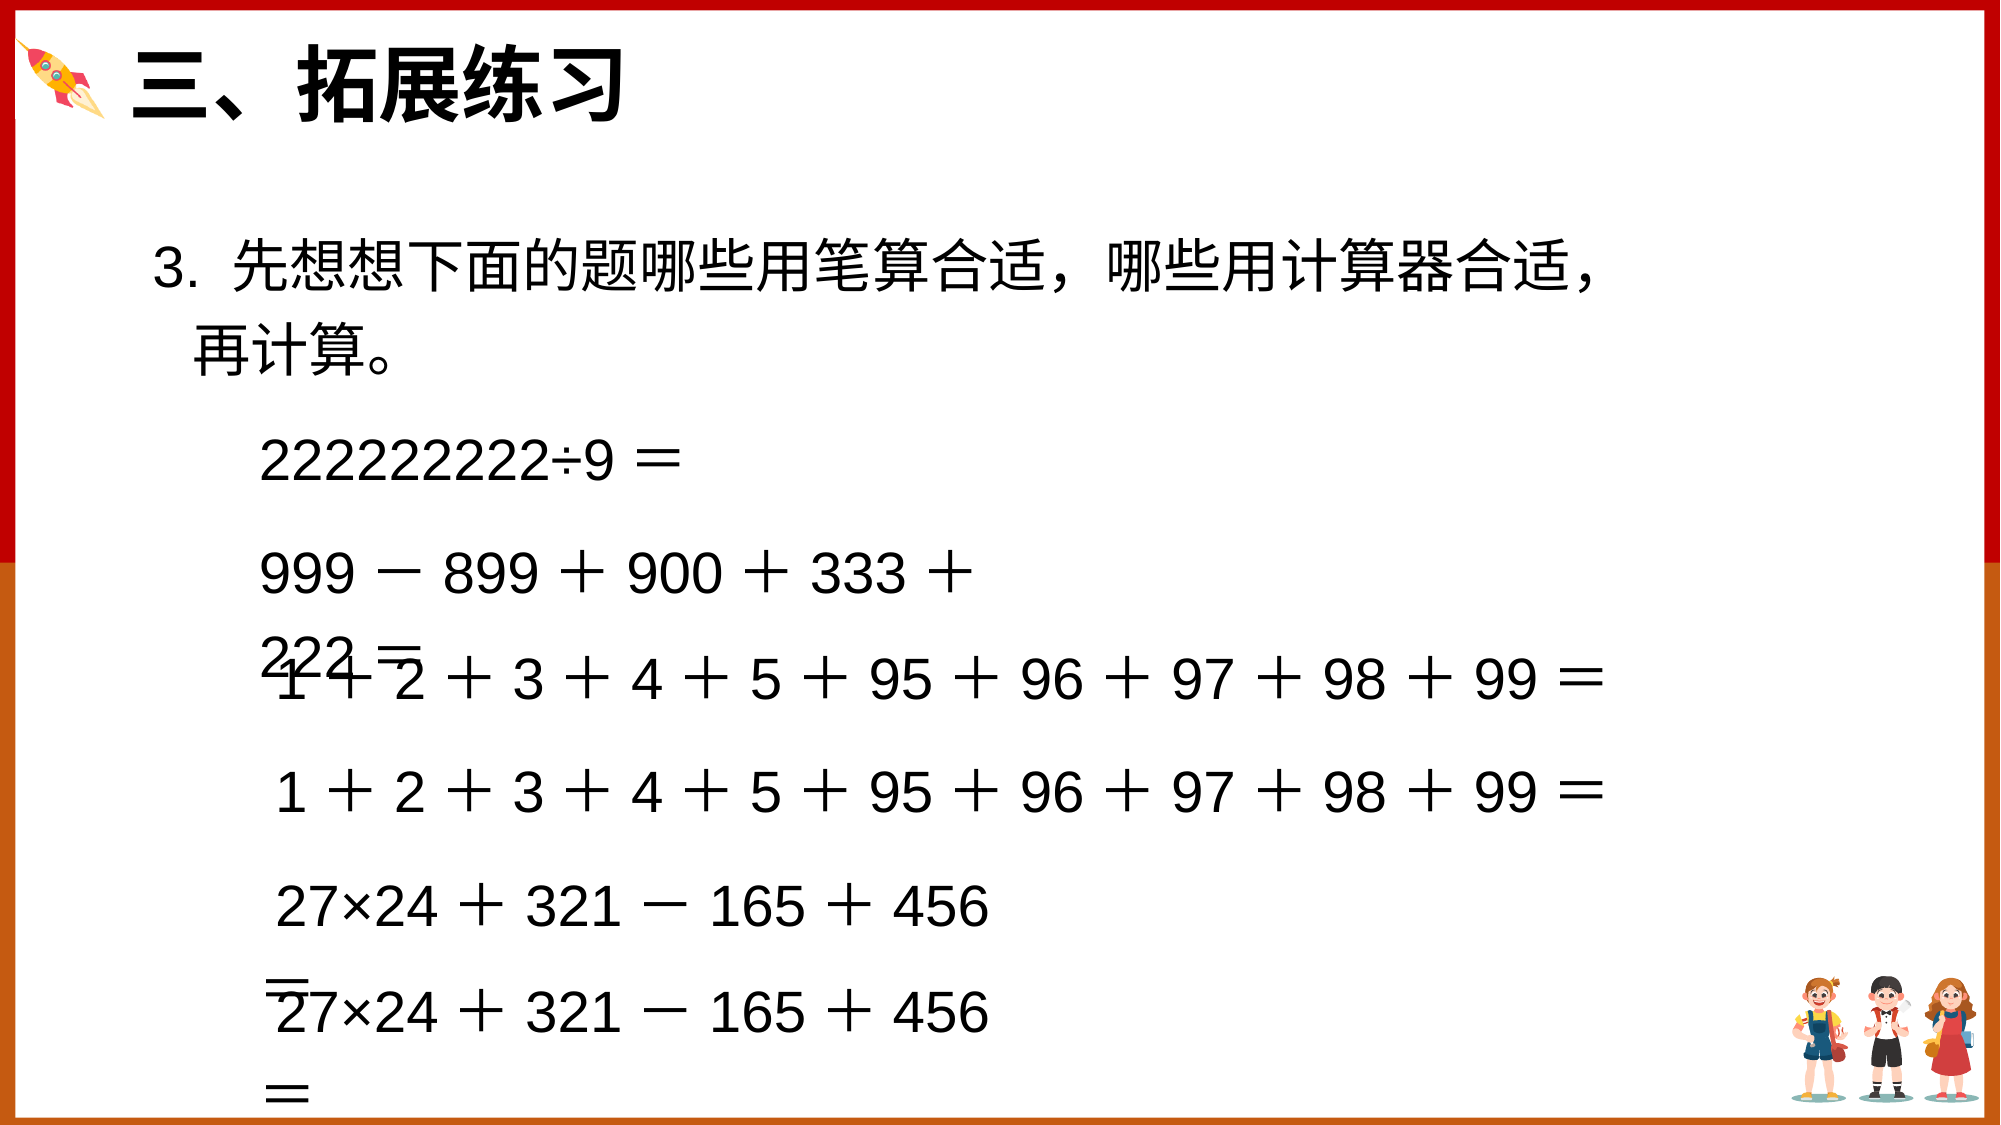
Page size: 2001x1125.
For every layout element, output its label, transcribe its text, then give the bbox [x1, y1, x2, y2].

text_box 27×24＋321－165＋456＝ [244, 846, 1017, 1029]
text_box 222222222÷9＝ [244, 400, 1567, 500]
text_box 1＋2＋3＋4＋5＋95＋96＋97＋98＋99＝ [244, 733, 1657, 832]
picture [15, 38, 105, 119]
text_box 3. 先想想下面的题哪些用笔算合适，哪些用计算器合适， 再计算。 [137, 207, 1790, 391]
text_box 999－899＋900＋333＋222＝ [243, 514, 1059, 697]
title 三、拓展练习 [113, 18, 1215, 159]
text_box 27×24＋321－165＋456＝ [244, 1029, 1017, 1125]
text_box 1＋2＋3＋4＋5＋95＋96＋97＋98＋99＝ [244, 620, 1657, 719]
